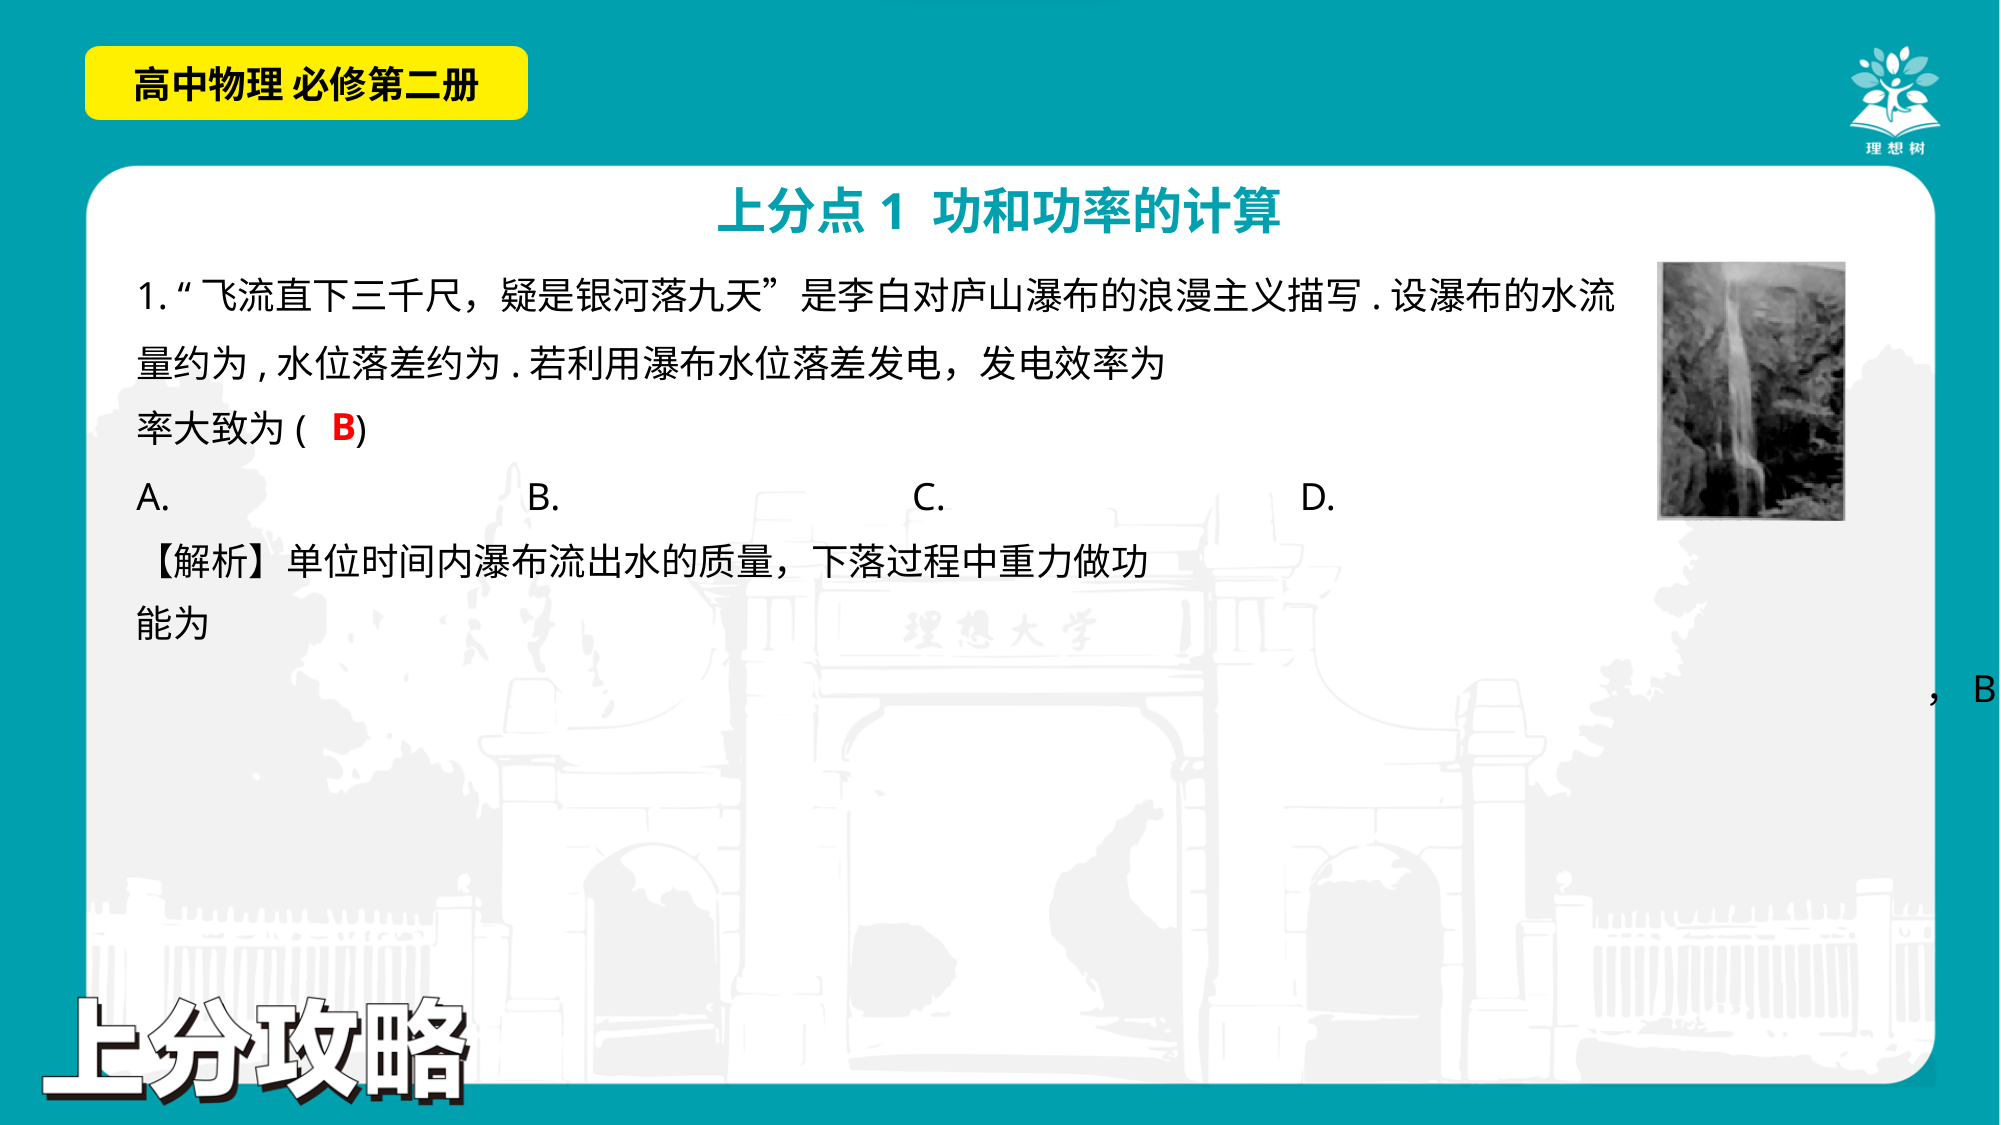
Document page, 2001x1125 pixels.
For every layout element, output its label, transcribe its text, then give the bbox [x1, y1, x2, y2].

text_box B [316, 383, 371, 442]
picture [0, 0, 2000, 1125]
